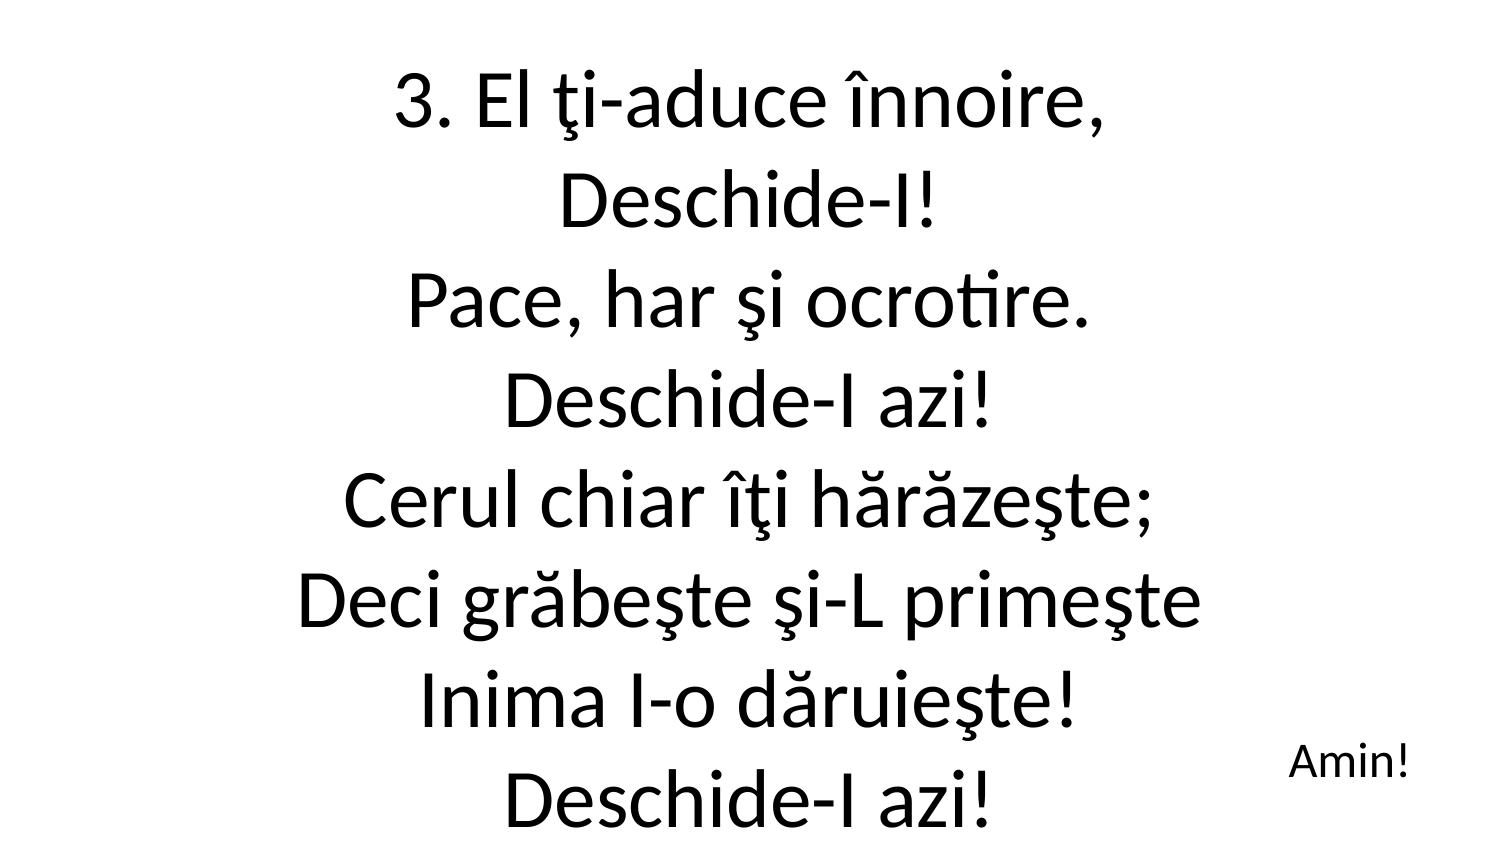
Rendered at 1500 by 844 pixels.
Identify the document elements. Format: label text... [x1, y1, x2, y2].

text_box Amin! [1273, 674, 1427, 795]
text_box 3. El ţi-aduce înnoire, Deschide-I! Pace, har şi ocrotire. Deschide-I azi! Cerul chiar îţi hărăzeşte; Deci grăbeşte şi-L primeşte Inima I-o dăruieşte! Deschide-I azi! [281, 0, 1219, 844]
